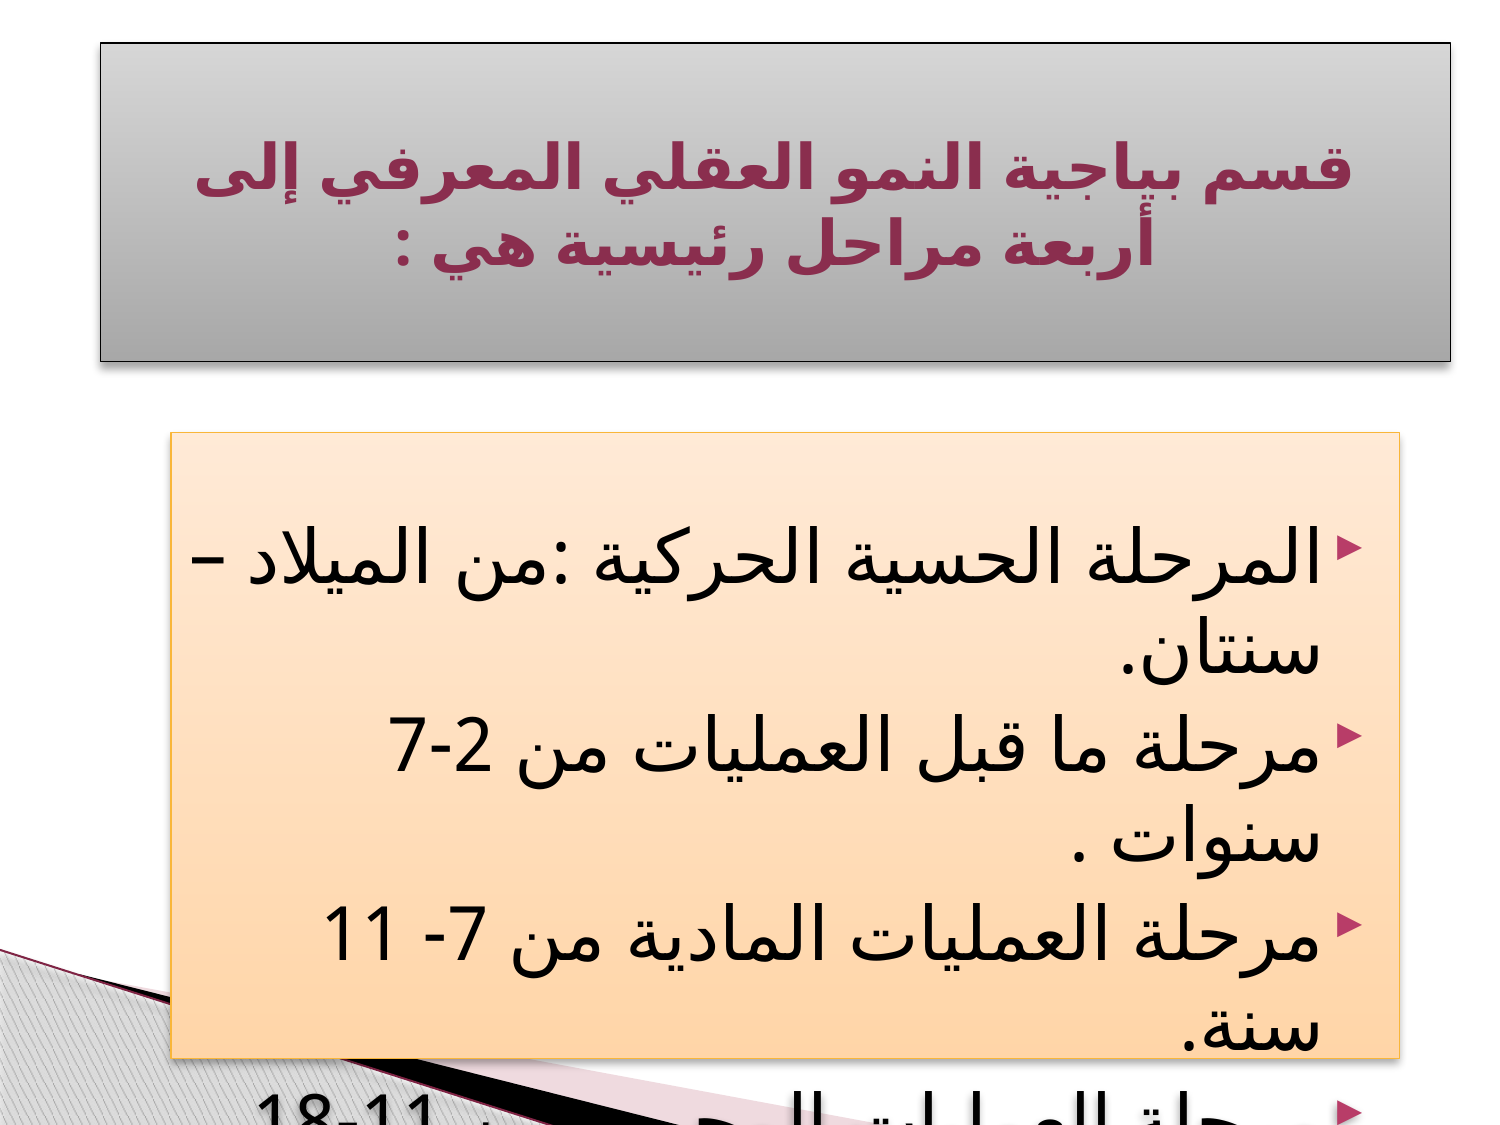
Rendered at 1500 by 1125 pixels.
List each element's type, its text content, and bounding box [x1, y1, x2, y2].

title قسم بياجية النمو العقلي المعرفي إلى أربعة مراحل رئيسية هي : [100, 42, 1451, 362]
list المرحلة الحسية الحركية :من الميلاد – سنتان. مرحلة ما قبل العمليات من 2-7 سنوات . مرحلة العمليات المادية من 7- 11 سنة. مرحلة العمليات المجردة من 11-18 سنة . [170, 432, 1400, 1059]
